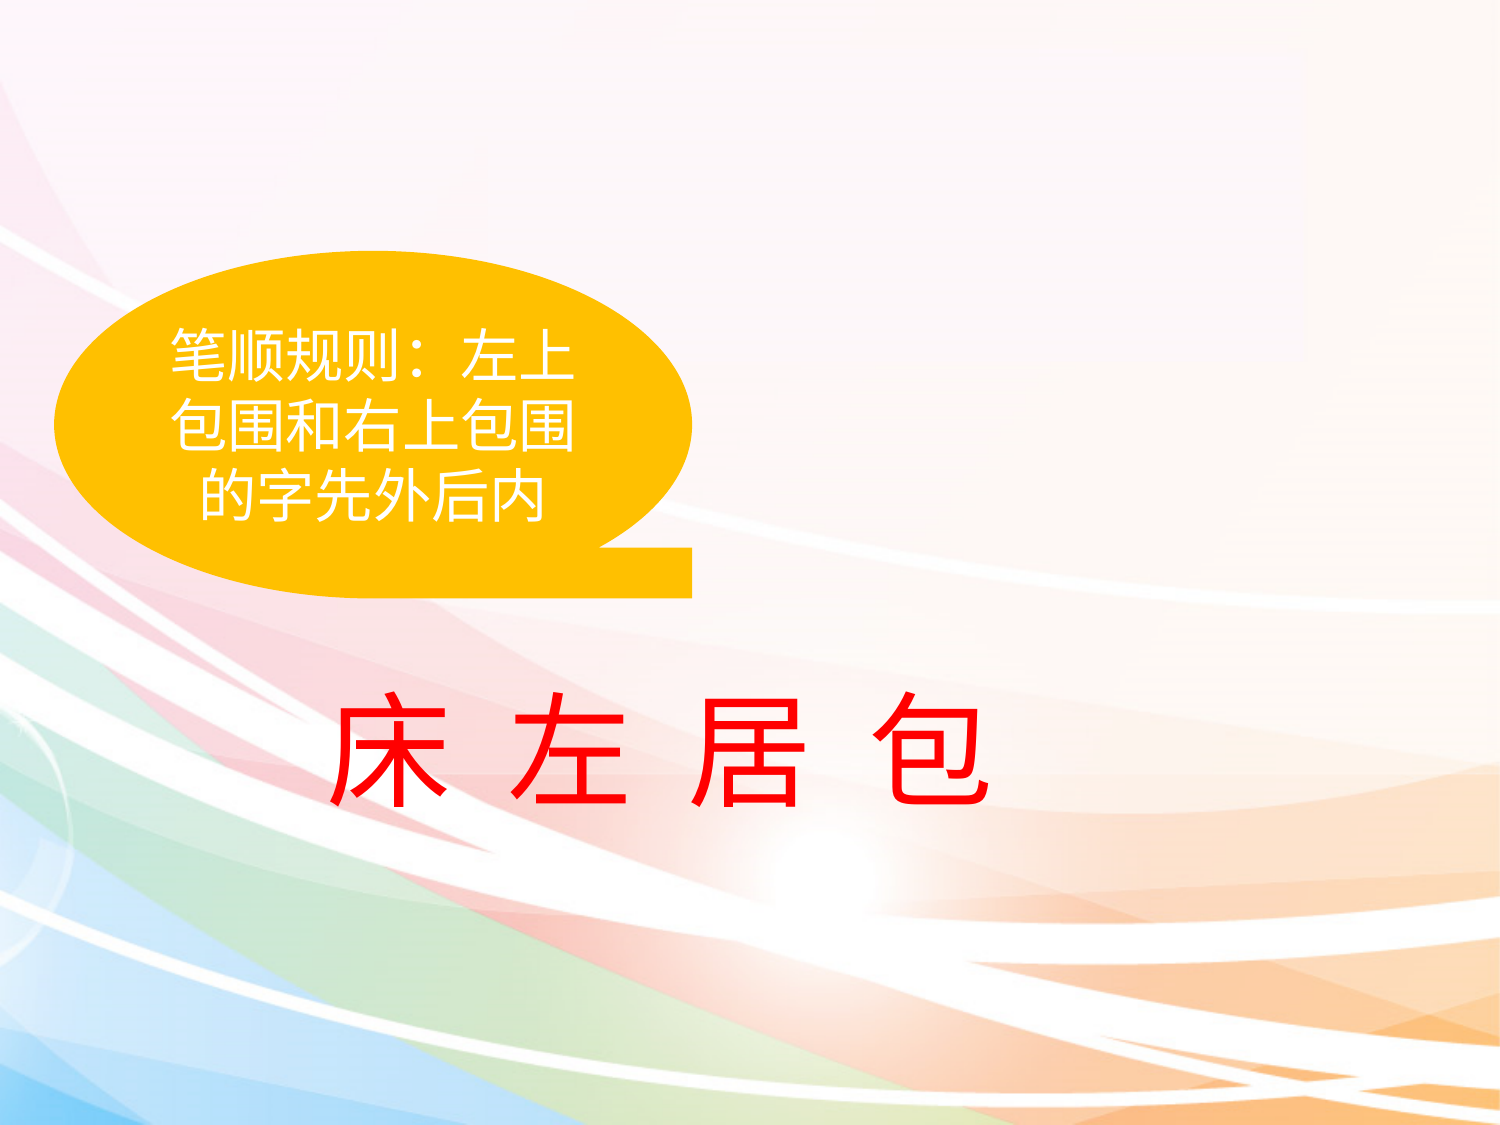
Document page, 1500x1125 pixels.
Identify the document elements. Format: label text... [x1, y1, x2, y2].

text_box 笔顺规则：左上包围和右上包围的字先外后内 [53, 249, 694, 600]
picture [0, 0, 1500, 1125]
text_box 床 左 居 包 [311, 620, 1050, 831]
